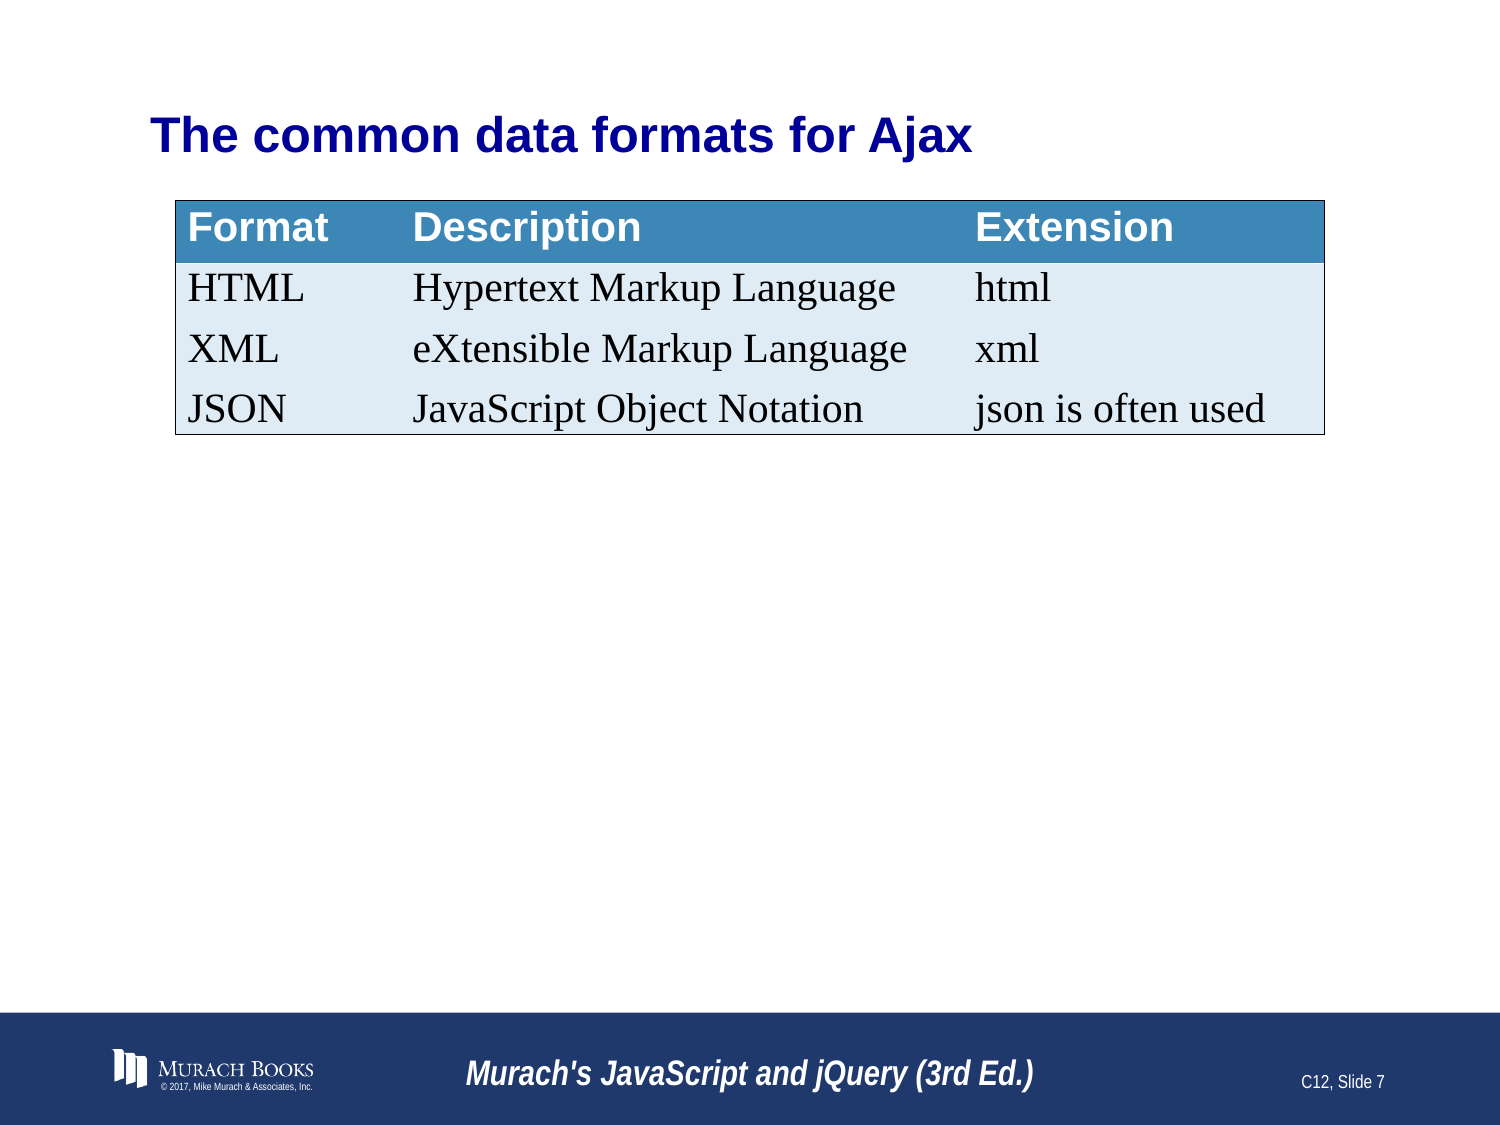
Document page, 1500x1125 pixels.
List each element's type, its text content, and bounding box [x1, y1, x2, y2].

footer © 2017, Mike Murach & Associates, Inc. [12, 1025, 463, 1100]
title The common data formats for Ajax [150, 102, 1350, 164]
slide_number C12, Slide 7 [1087, 1025, 1400, 1100]
slide_number Murach's JavaScript and jQuery (3rd Ed.) [463, 1025, 1050, 1100]
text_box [149, 187, 1350, 448]
